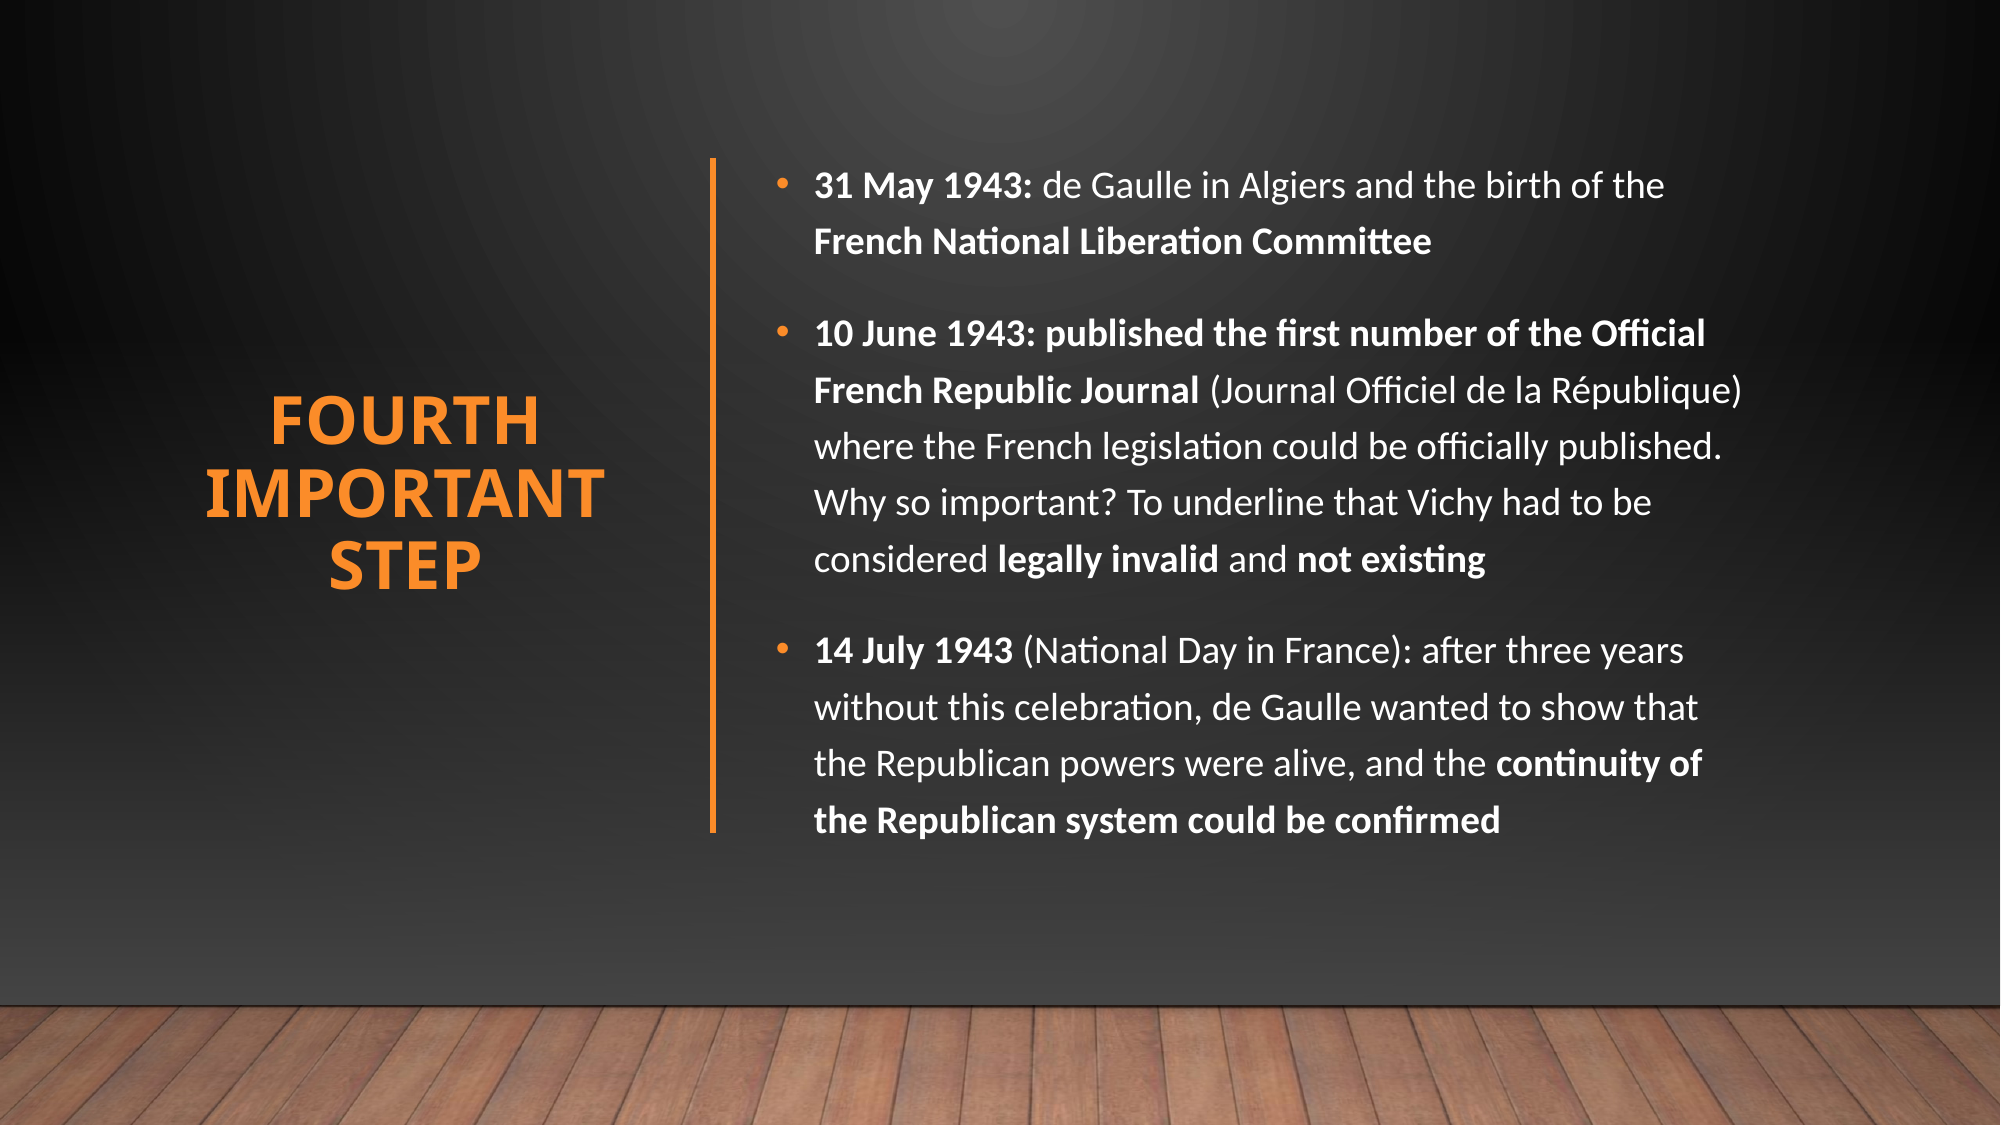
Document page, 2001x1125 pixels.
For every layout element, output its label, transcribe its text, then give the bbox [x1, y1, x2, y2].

title FOURTH IMPORTANT STEP [146, 131, 665, 859]
text_box [0, 0, 2000, 330]
text_box [0, 330, 2000, 1005]
picture [0, 1005, 2000, 1125]
list 31 May 1943: de Gaulle in Algiers and the birth of the French National Liberation Committee 10 June 1943: published the first number of the Official French Republic Journal (Journal Officiel de la République) where the French legislation could be officially published. Why so important? To underline that Vichy had to be considered legally invalid and not existing 14 July 1943 (National Day in France): after three years without this celebration, de Gaulle wanted to show that the Republican powers were alive, and the continuity of the Republican system could be confirmed [760, 131, 1762, 859]
